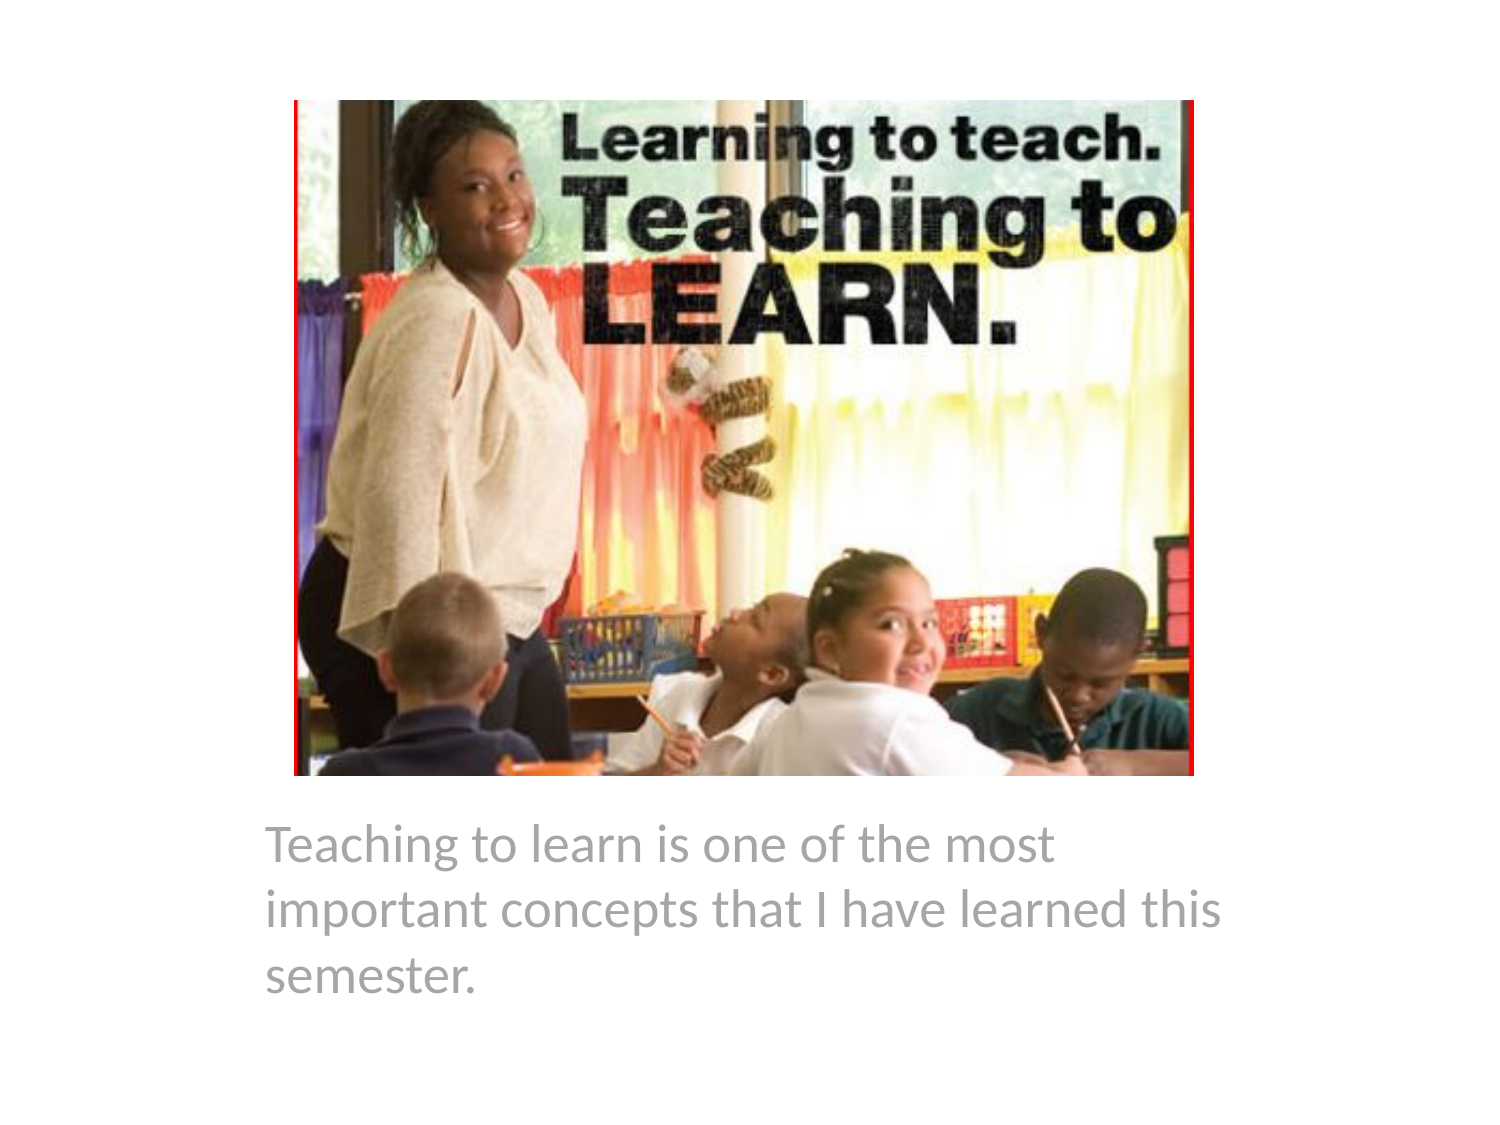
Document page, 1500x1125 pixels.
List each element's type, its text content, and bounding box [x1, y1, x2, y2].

picture [293, 100, 1195, 776]
list Teaching to learn is one of the most important concepts that I have learned this semester. [249, 800, 1300, 1013]
